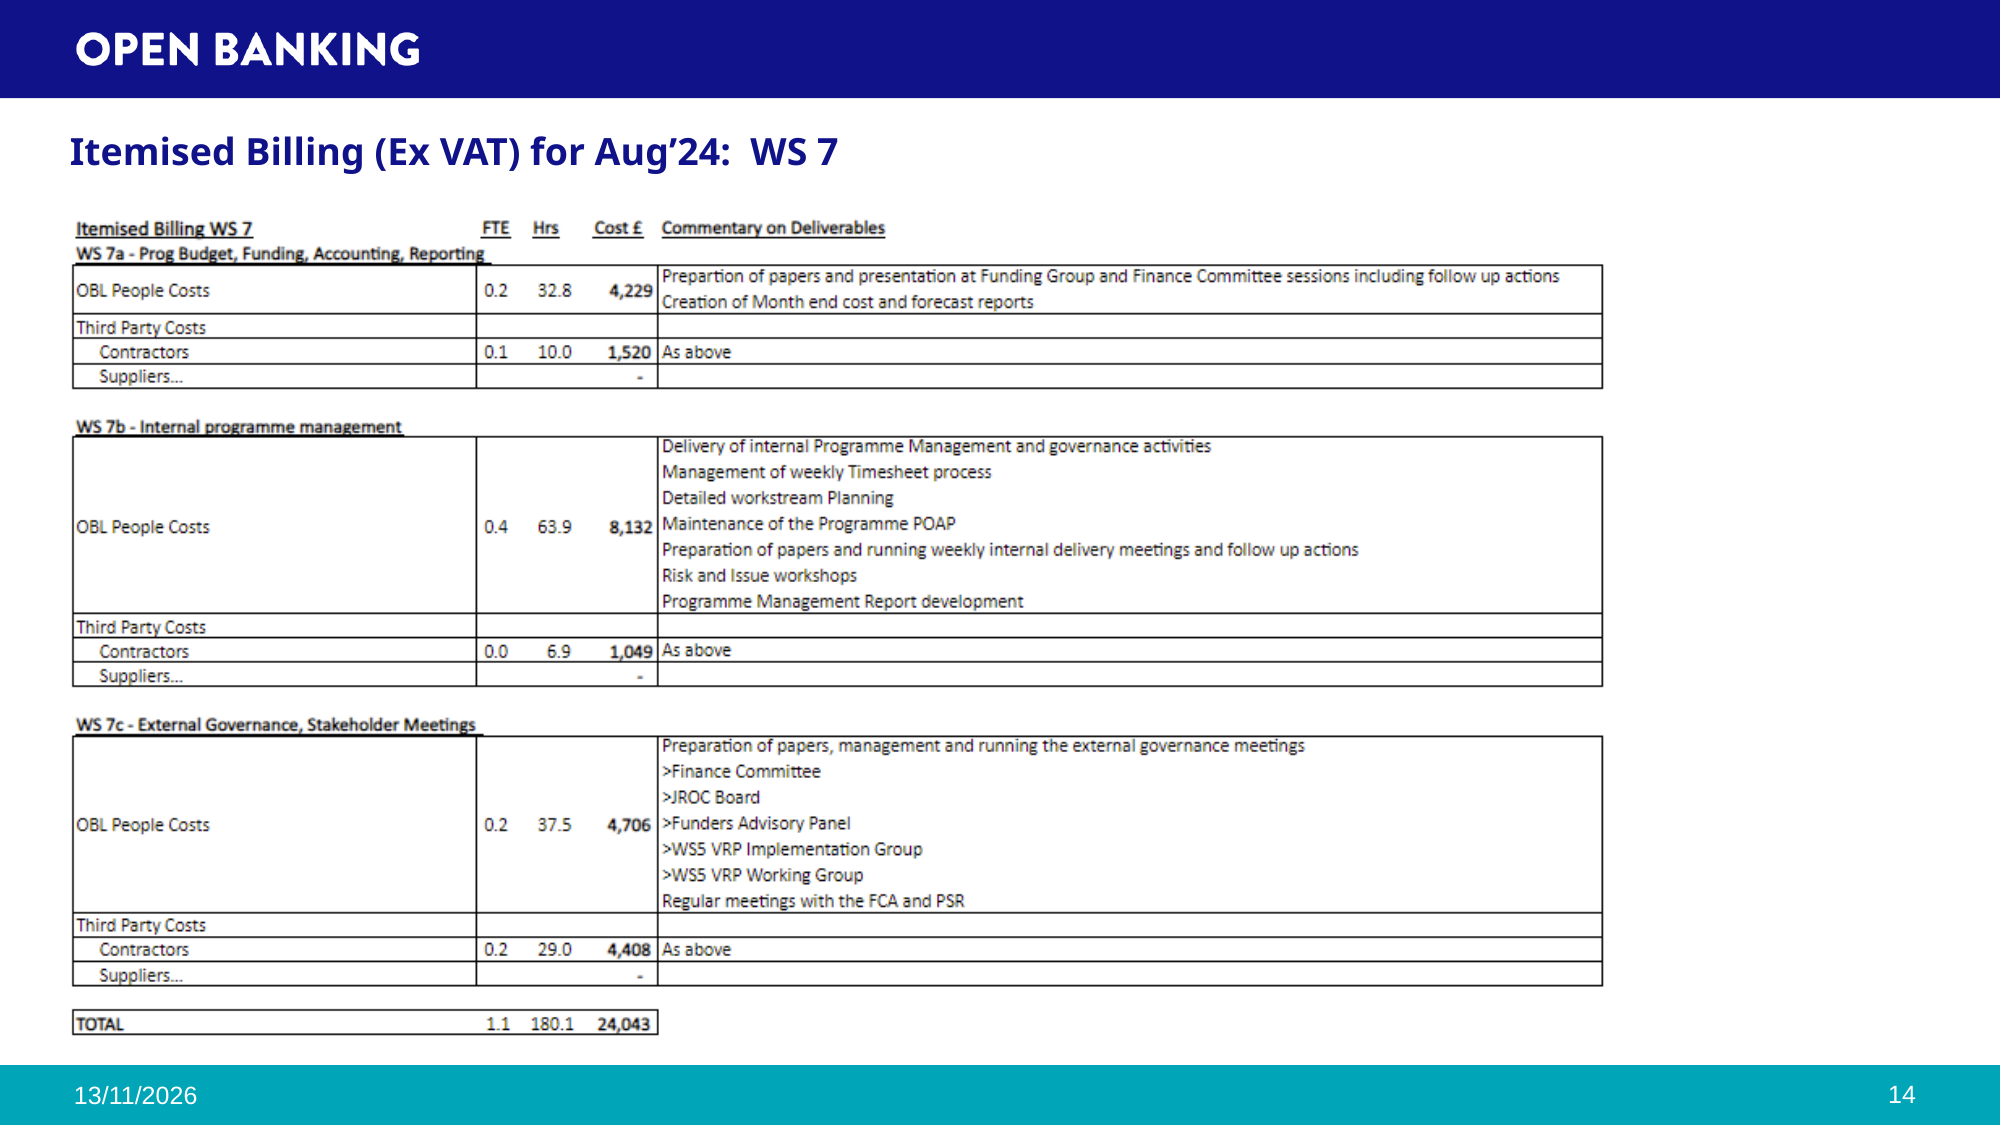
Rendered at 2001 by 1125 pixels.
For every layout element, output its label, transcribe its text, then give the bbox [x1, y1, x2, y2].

picture [66, 208, 1618, 1037]
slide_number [59, 1065, 509, 1125]
picture [43, 0, 452, 99]
footer [662, 1064, 1338, 1124]
title Itemised Billing (Ex VAT) for Aug’24: WS 7 [54, 125, 1629, 207]
slide_number 14 [1412, 1064, 1932, 1124]
